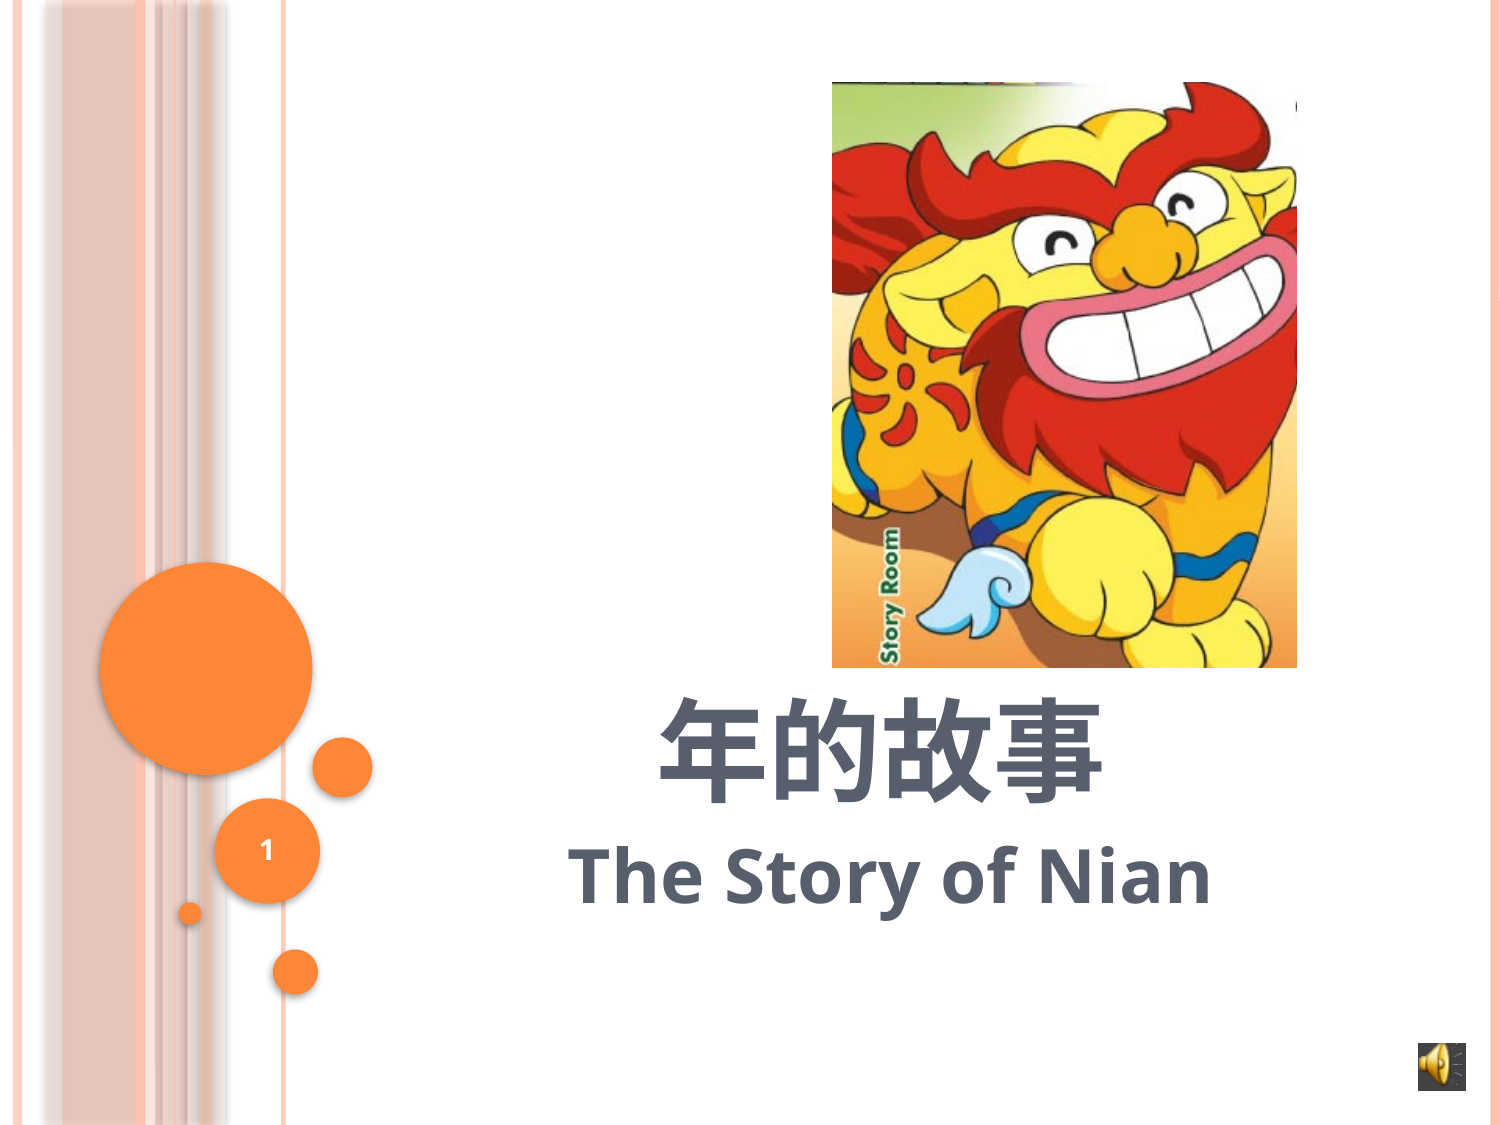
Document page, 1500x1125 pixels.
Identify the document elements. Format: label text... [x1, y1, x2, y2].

picture [1416, 1041, 1468, 1093]
title 年的故事 [375, 512, 1388, 820]
picture [831, 81, 1298, 669]
subtitle The Story of Nian [374, 820, 1388, 1047]
slide_number 1 [217, 808, 318, 894]
